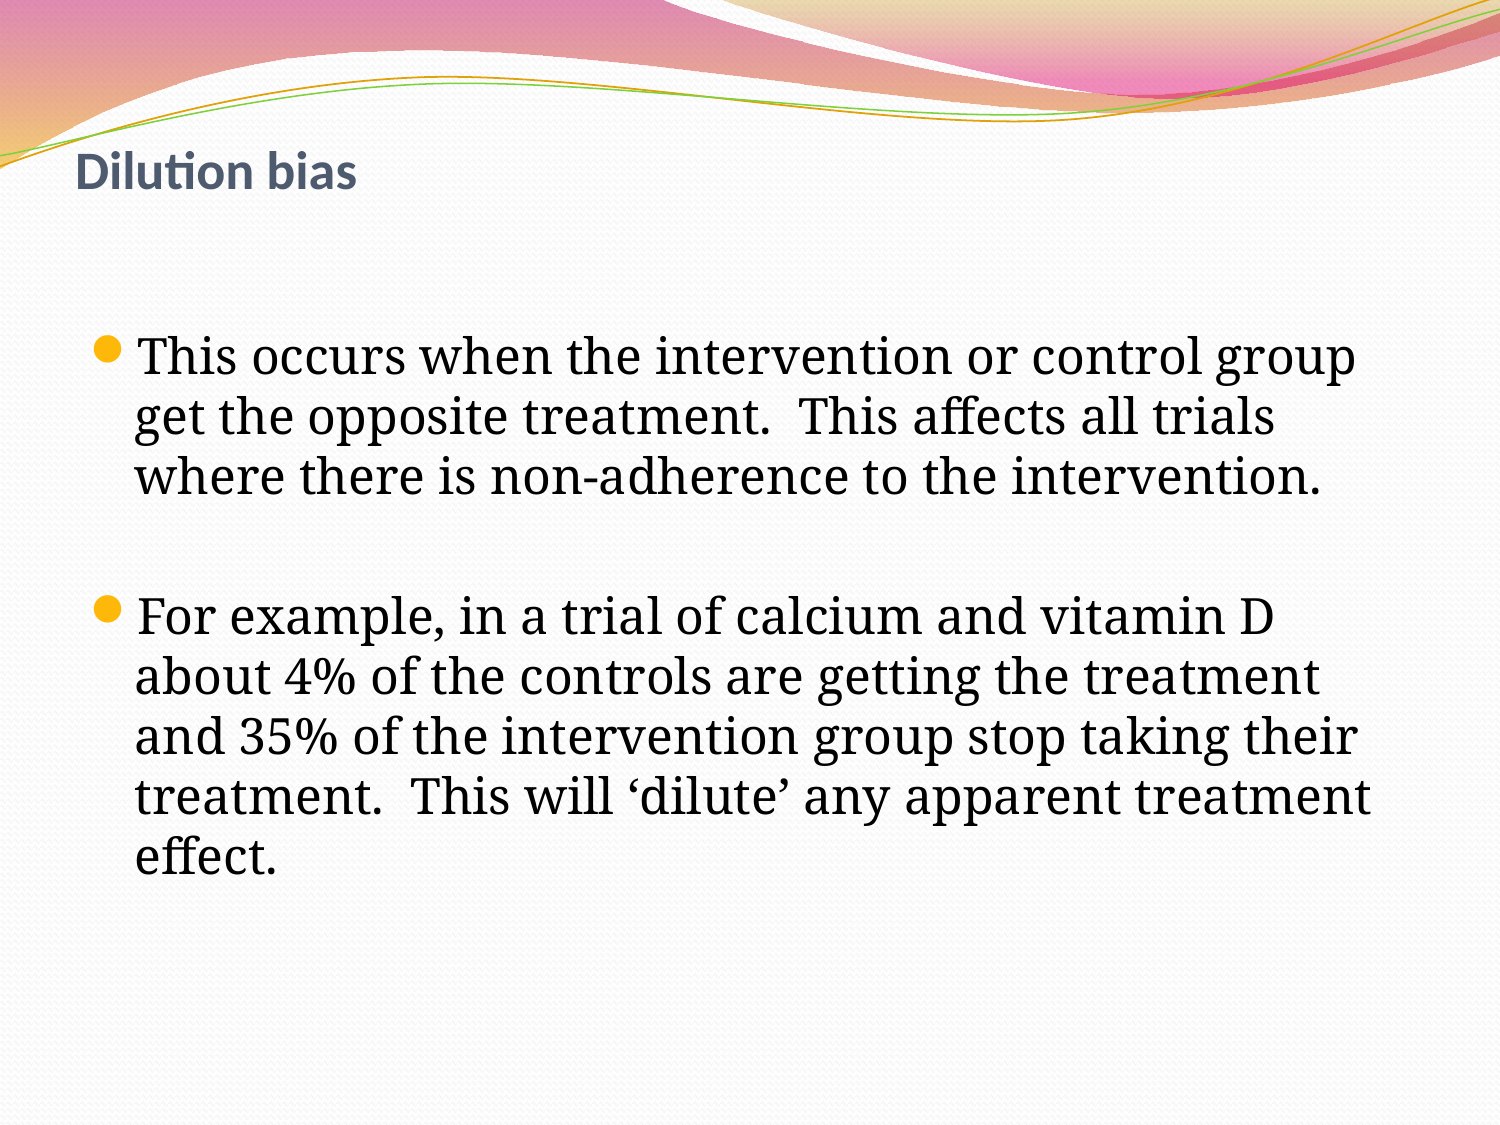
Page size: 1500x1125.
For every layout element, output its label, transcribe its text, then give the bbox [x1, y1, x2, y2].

title Dilution bias [75, 115, 1425, 200]
list This occurs when the intervention or control group get the opposite treatment. This affects all trials where there is non-adherence to the intervention. For example, in a trial of calcium and vitamin D about 4% of the controls are getting the treatment and 35% of the intervention group stop taking their treatment. This will ‘dilute’ any apparent treatment effect. [75, 317, 1425, 1038]
